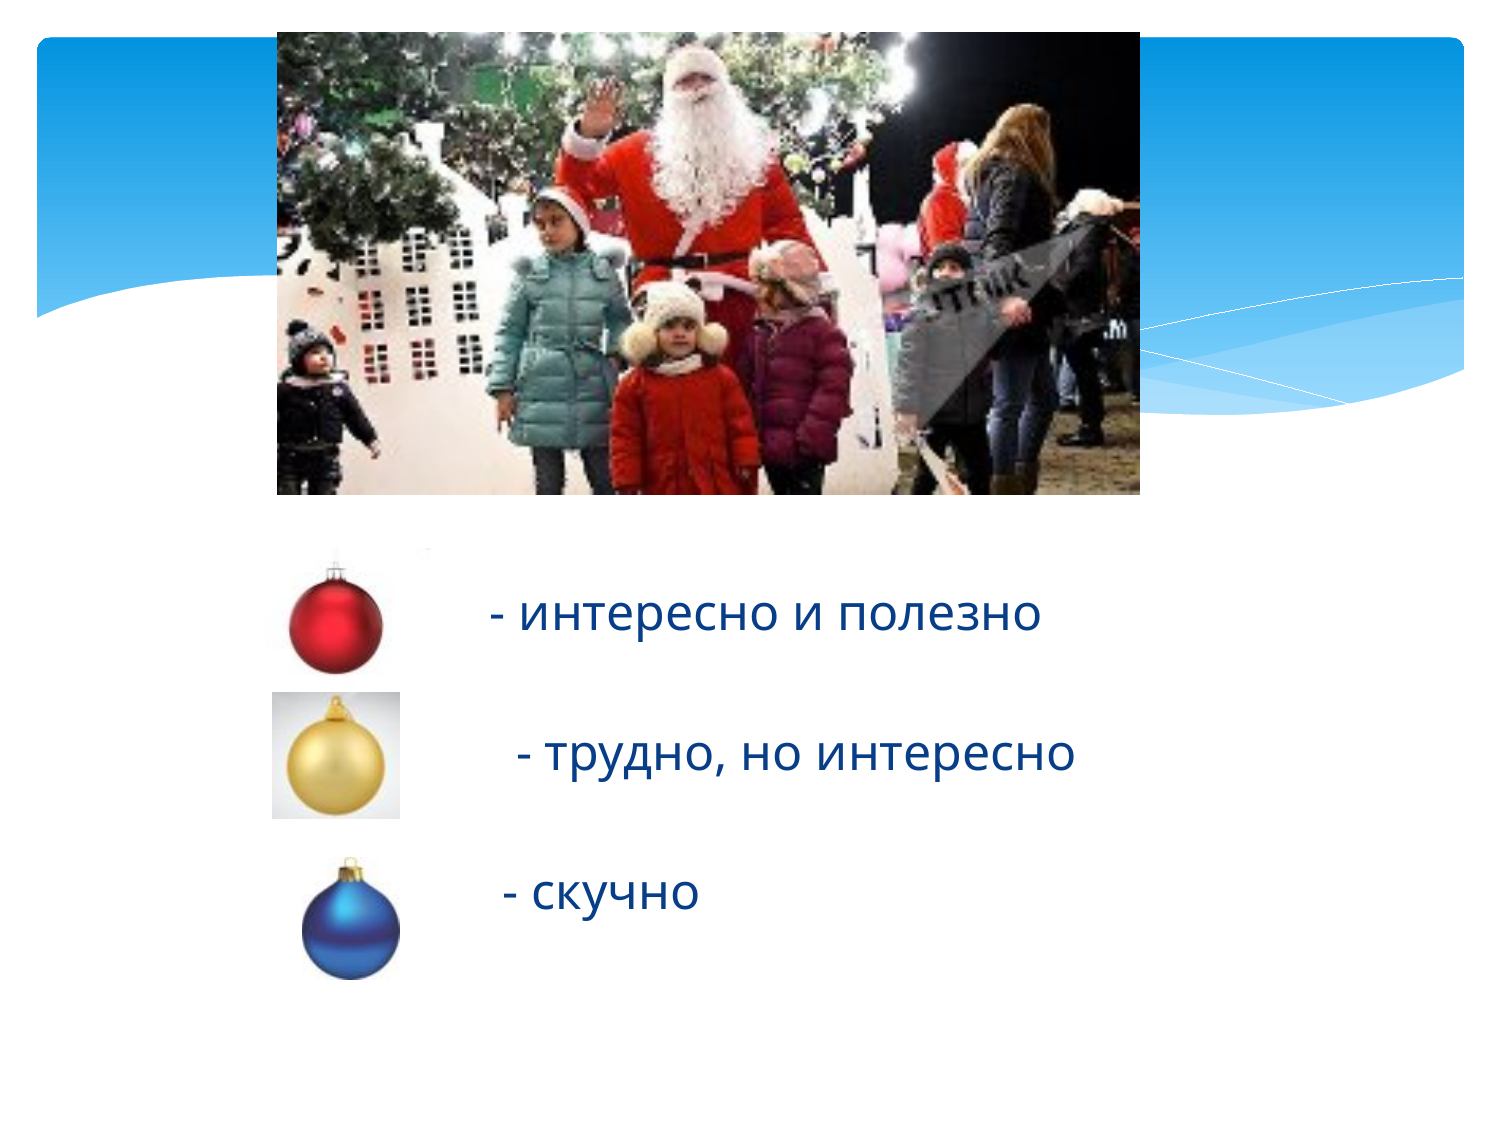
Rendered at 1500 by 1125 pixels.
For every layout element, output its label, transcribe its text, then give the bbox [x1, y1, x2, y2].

picture [272, 692, 400, 820]
list - интересно и полезно - трудно, но интересно - скучно [123, 432, 1340, 999]
picture [301, 857, 400, 981]
picture [241, 548, 431, 690]
picture [277, 31, 1140, 496]
